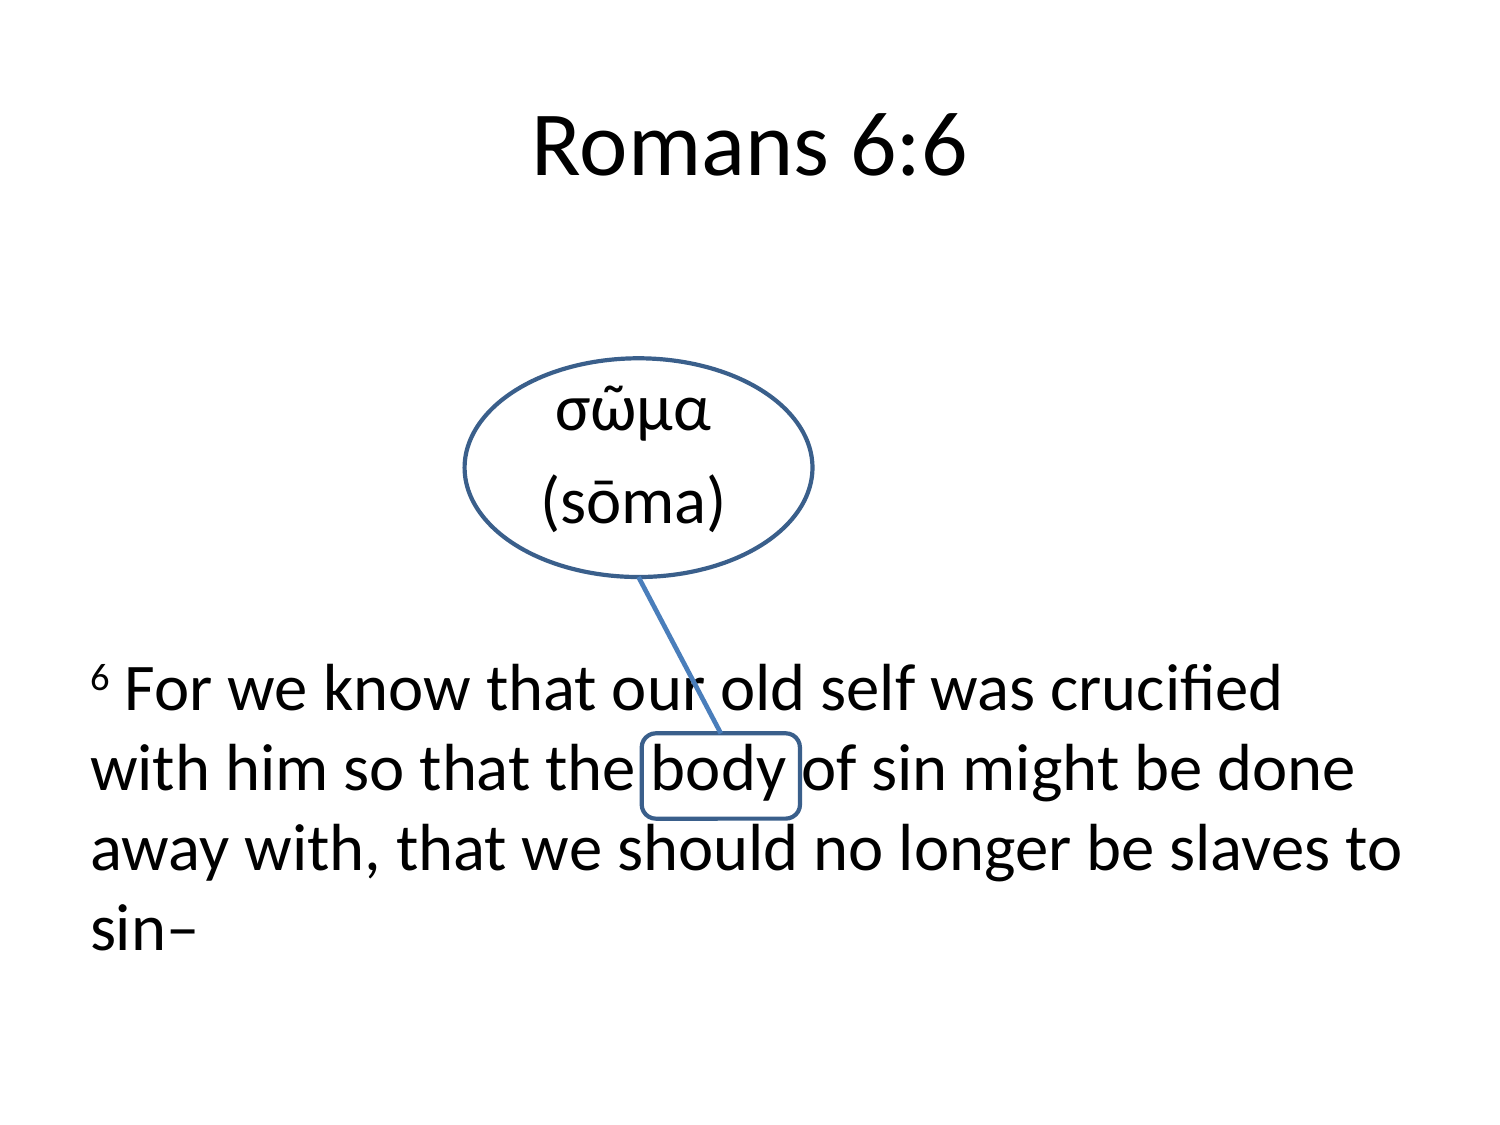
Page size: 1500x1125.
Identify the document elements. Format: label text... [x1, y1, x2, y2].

text_box [639, 731, 803, 821]
text_box [462, 356, 815, 580]
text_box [638, 576, 722, 734]
list σῶμα (sōma) 6 For we know that our old self was crucified with him so that the body of sin might be done away with, that we should no longer be slaves to sin– [75, 262, 1425, 1005]
title Romans 6:6 [75, 45, 1425, 233]
